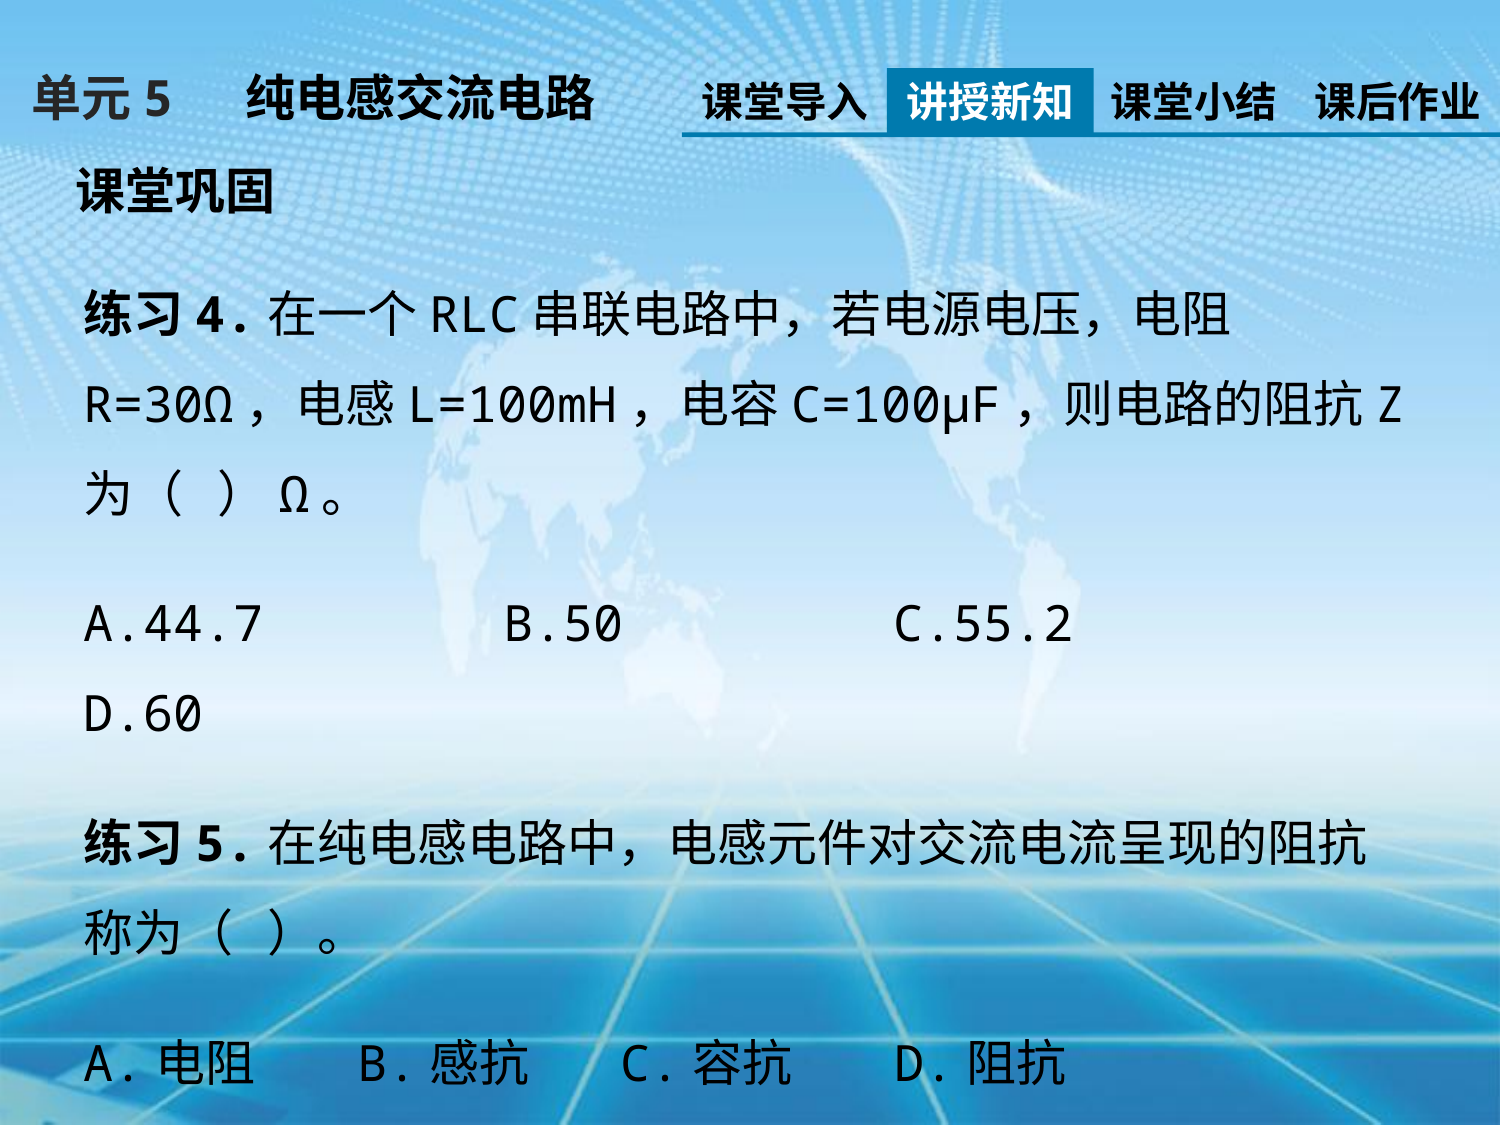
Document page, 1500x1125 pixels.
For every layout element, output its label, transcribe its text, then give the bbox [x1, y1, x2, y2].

picture [0, 0, 1500, 1125]
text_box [16, 59, 1500, 135]
text_box 课堂巩固 [19, 135, 332, 246]
